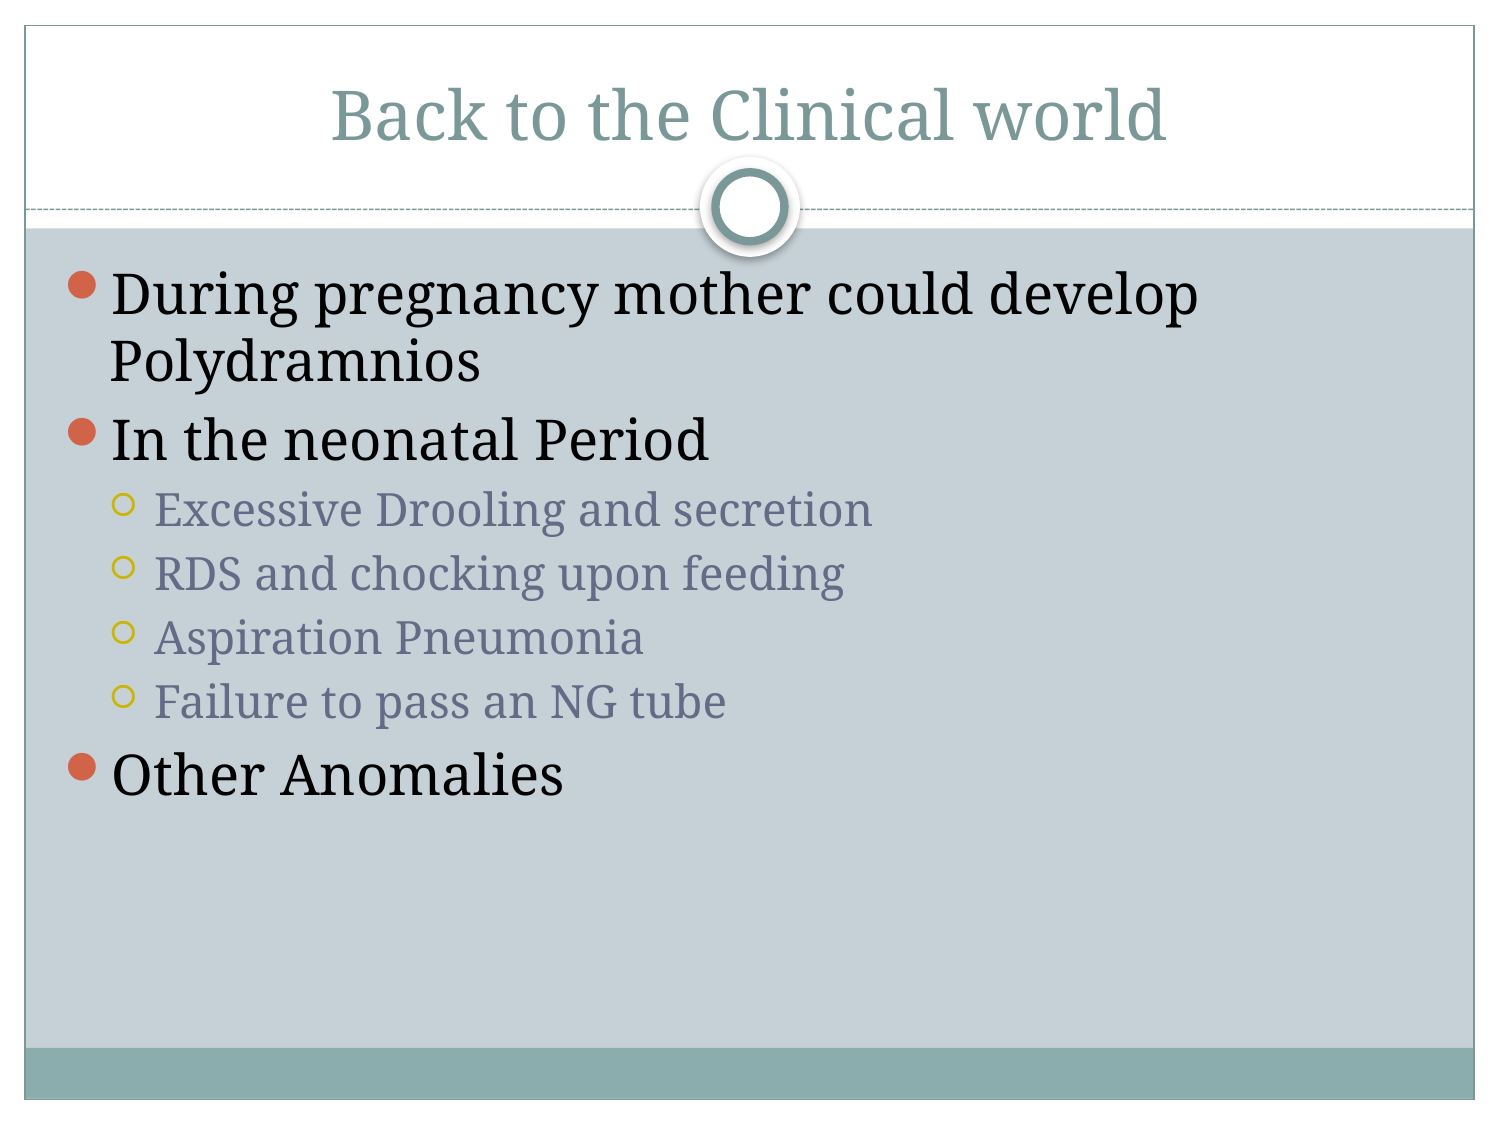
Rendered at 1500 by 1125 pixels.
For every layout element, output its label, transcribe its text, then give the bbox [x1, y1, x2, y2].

list During pregnancy mother could develop Polydramnios In the neonatal Period Excessive Drooling and secretion RDS and chocking upon feeding Aspiration Pneumonia Failure to pass an NG tube Other Anomalies [49, 250, 1445, 1001]
title Back to the Clinical world [49, 37, 1450, 162]
